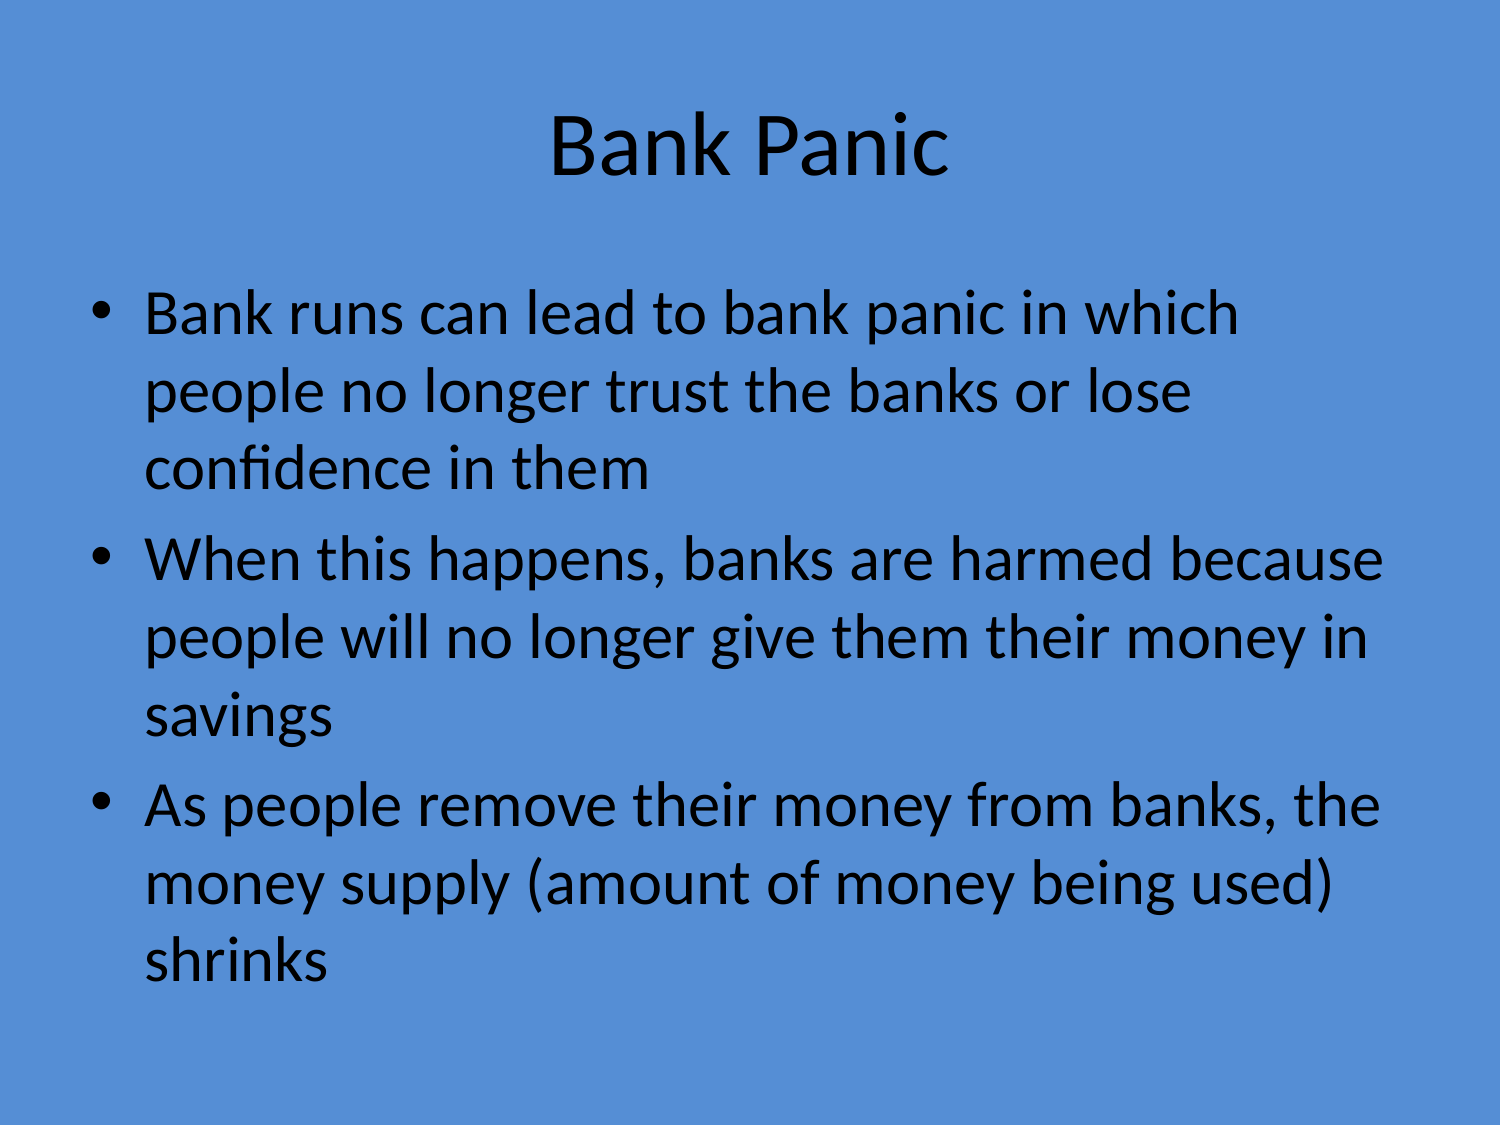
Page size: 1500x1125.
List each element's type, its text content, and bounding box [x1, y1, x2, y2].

title Bank Panic [75, 45, 1425, 233]
list Bank runs can lead to bank panic in which people no longer trust the banks or lose confidence in them When this happens, banks are harmed because people will no longer give them their money in savings As people remove their money from banks, the money supply (amount of money being used) shrinks [75, 262, 1425, 1005]
